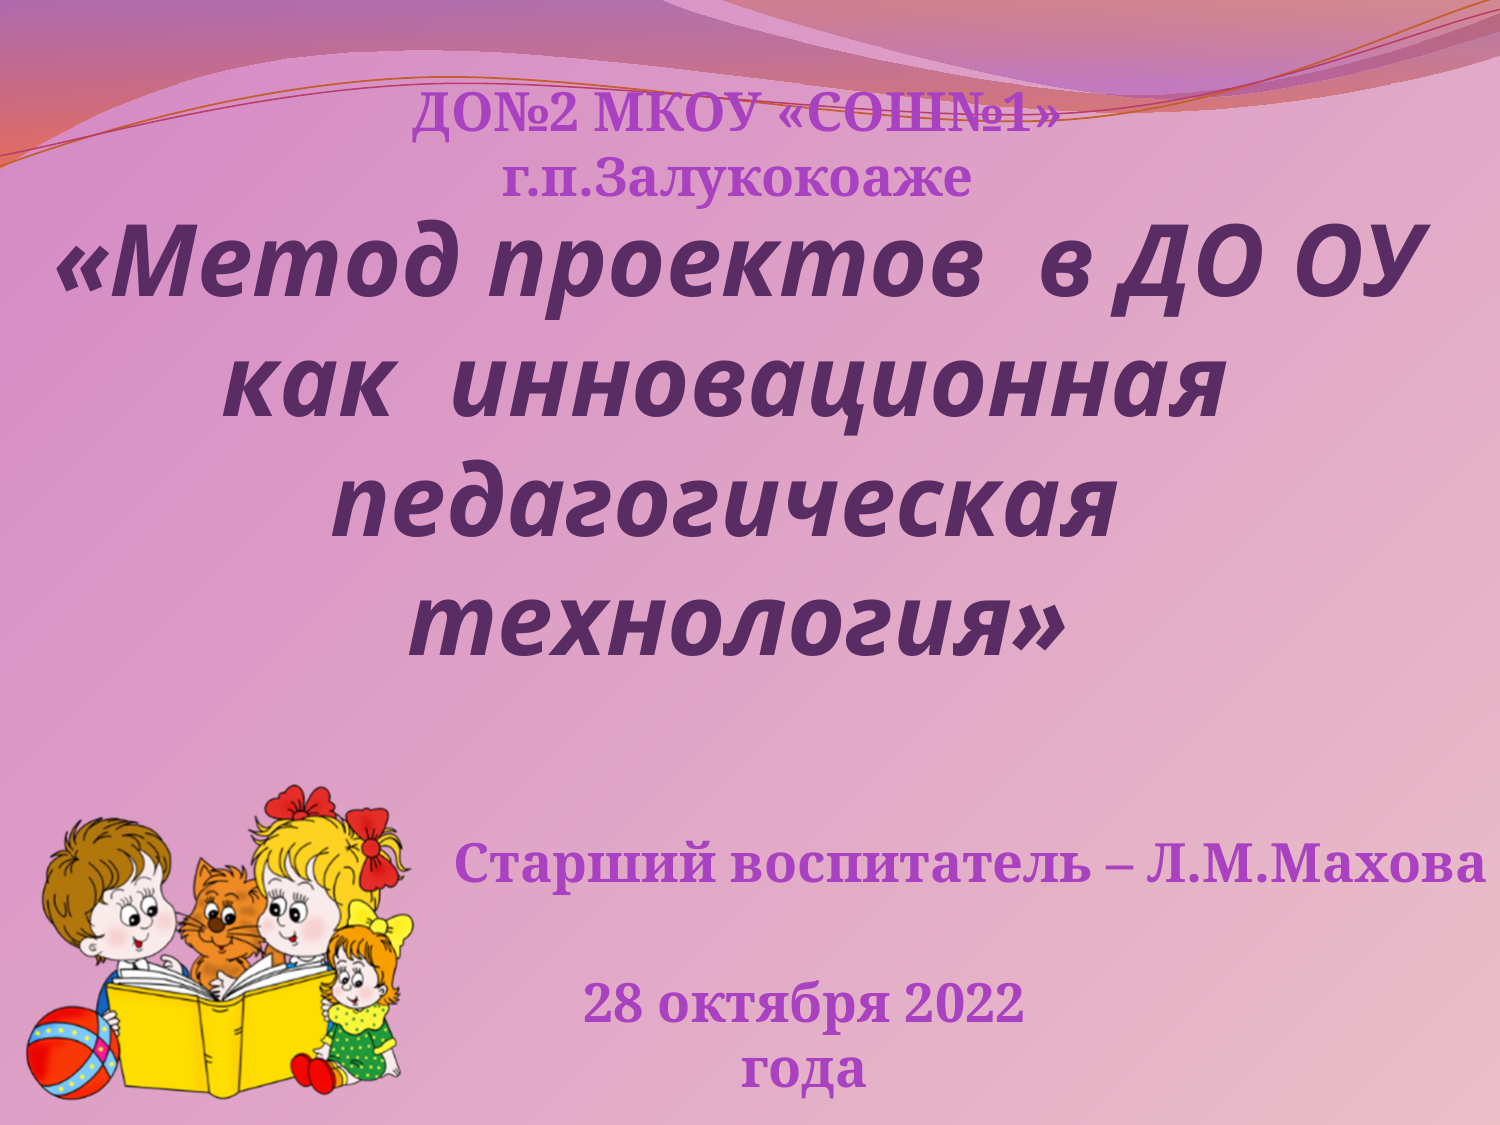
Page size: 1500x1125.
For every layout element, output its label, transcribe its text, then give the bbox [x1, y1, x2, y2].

subtitle Старший воспитатель – Л.М.Махова [427, 820, 1500, 950]
text_box ДО№2 МКОУ «СОШ№1» г.п.Залукокоаже [269, 70, 1207, 215]
picture [17, 739, 420, 1125]
text_box «Метод проектов в ДО ОУ как инновационная педагогическая технология» [35, 188, 1442, 684]
text_box 28 октября 2022 года [515, 960, 1102, 1106]
